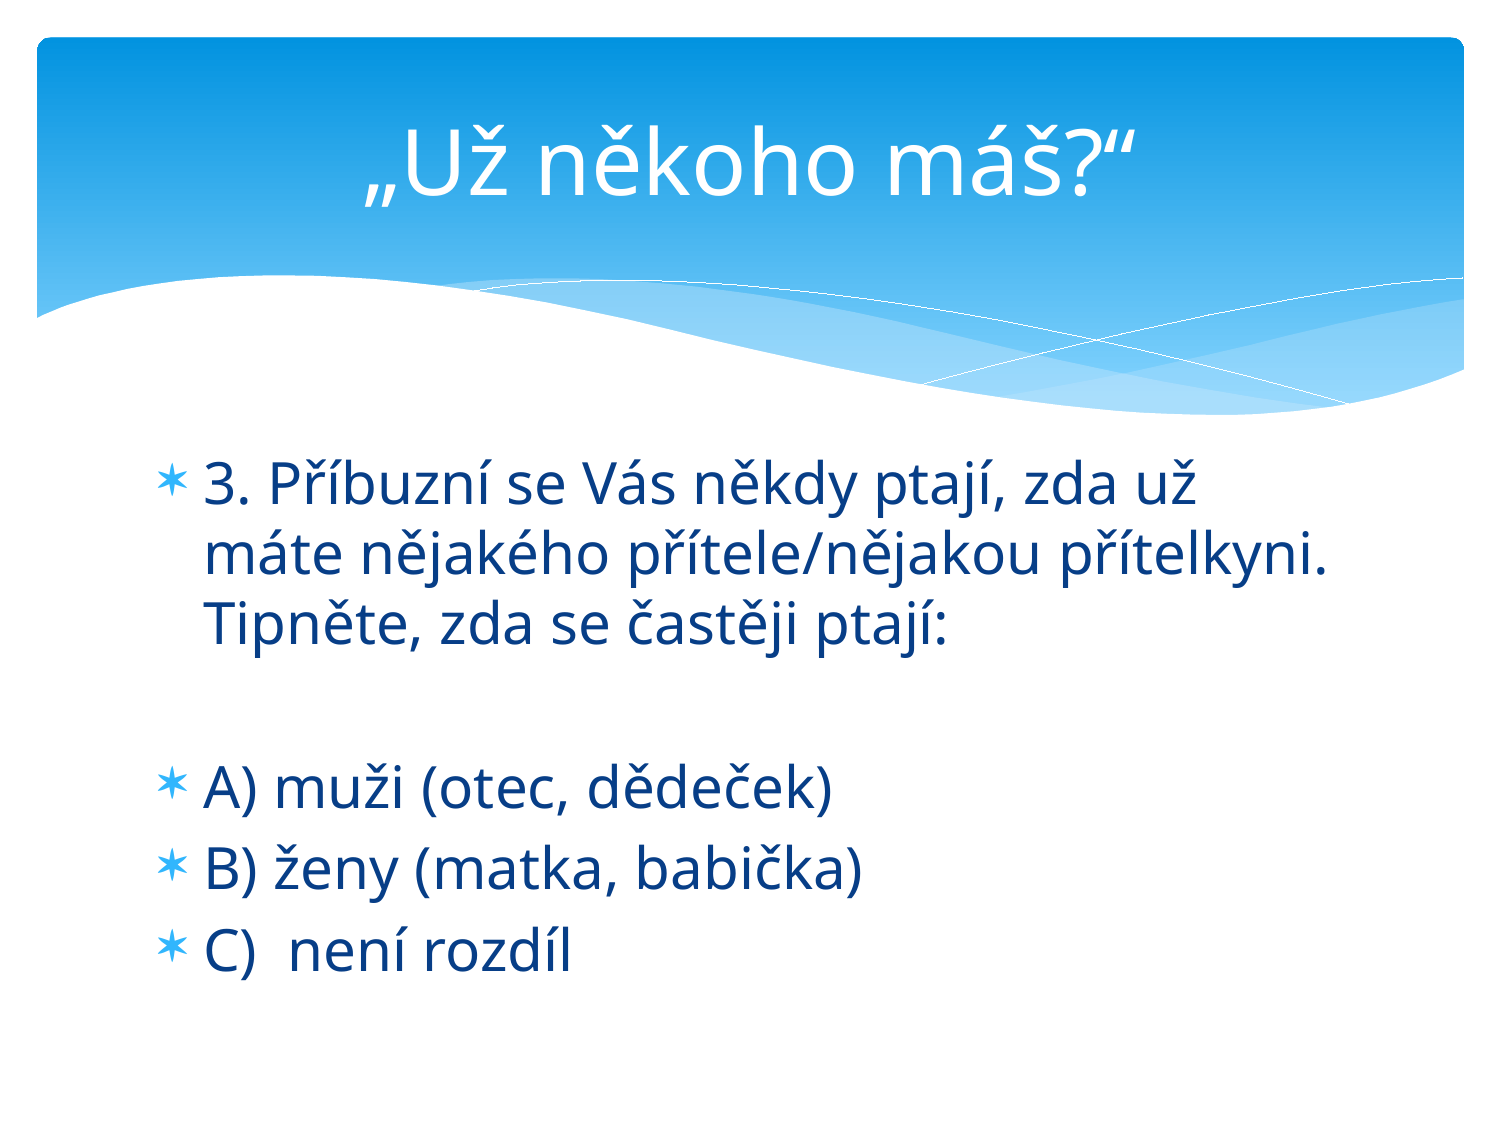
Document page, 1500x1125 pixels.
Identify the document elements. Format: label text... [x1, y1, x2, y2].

list 3. Příbuzní se Vás někdy ptají, zda už máte nějakého přítele/nějakou přítelkyni. Tipněte, zda se častěji ptají: A) muži (otec, dědeček) B) ženy (matka, babička) C) není rozdíl [143, 438, 1359, 1005]
title „Už někoho máš?“ [75, 55, 1425, 261]
